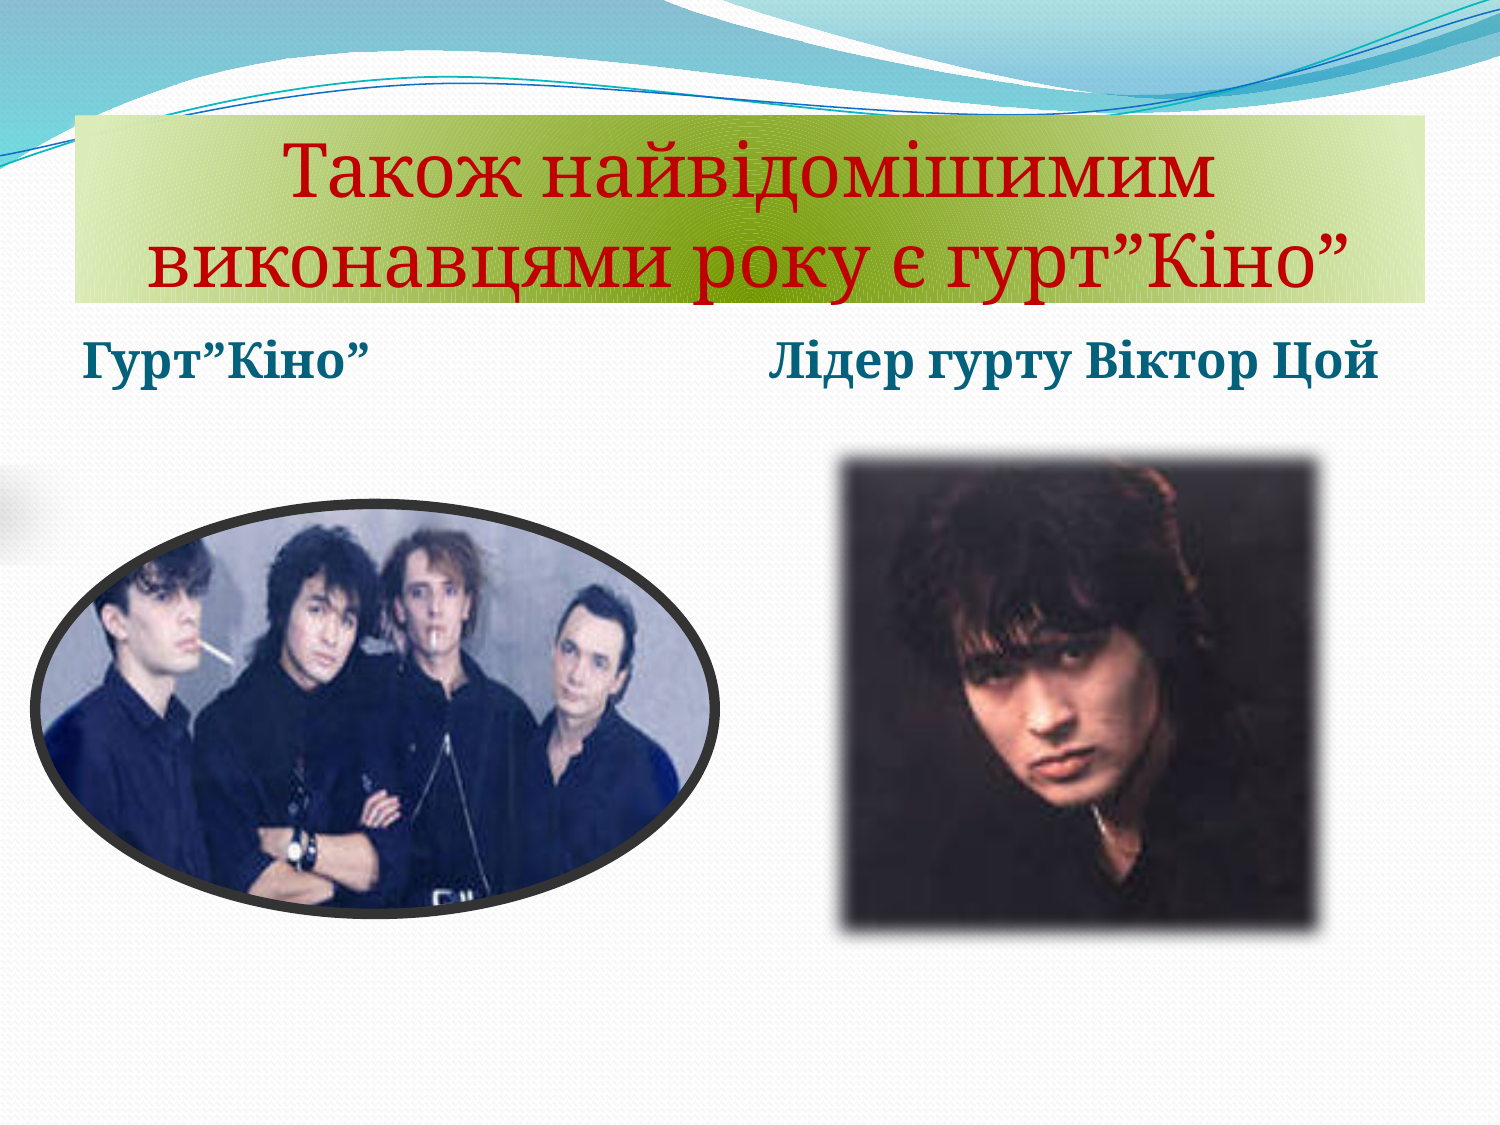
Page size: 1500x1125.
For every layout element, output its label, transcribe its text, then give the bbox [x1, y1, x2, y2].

list Лідер гурту Віктор Цой [761, 305, 1425, 413]
list Гурт”Кіно” [75, 304, 738, 413]
title Також найвідомішимим виконавцями року є гурт”Кіно” [75, 115, 1425, 303]
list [822, 438, 1337, 950]
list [34, 503, 716, 915]
